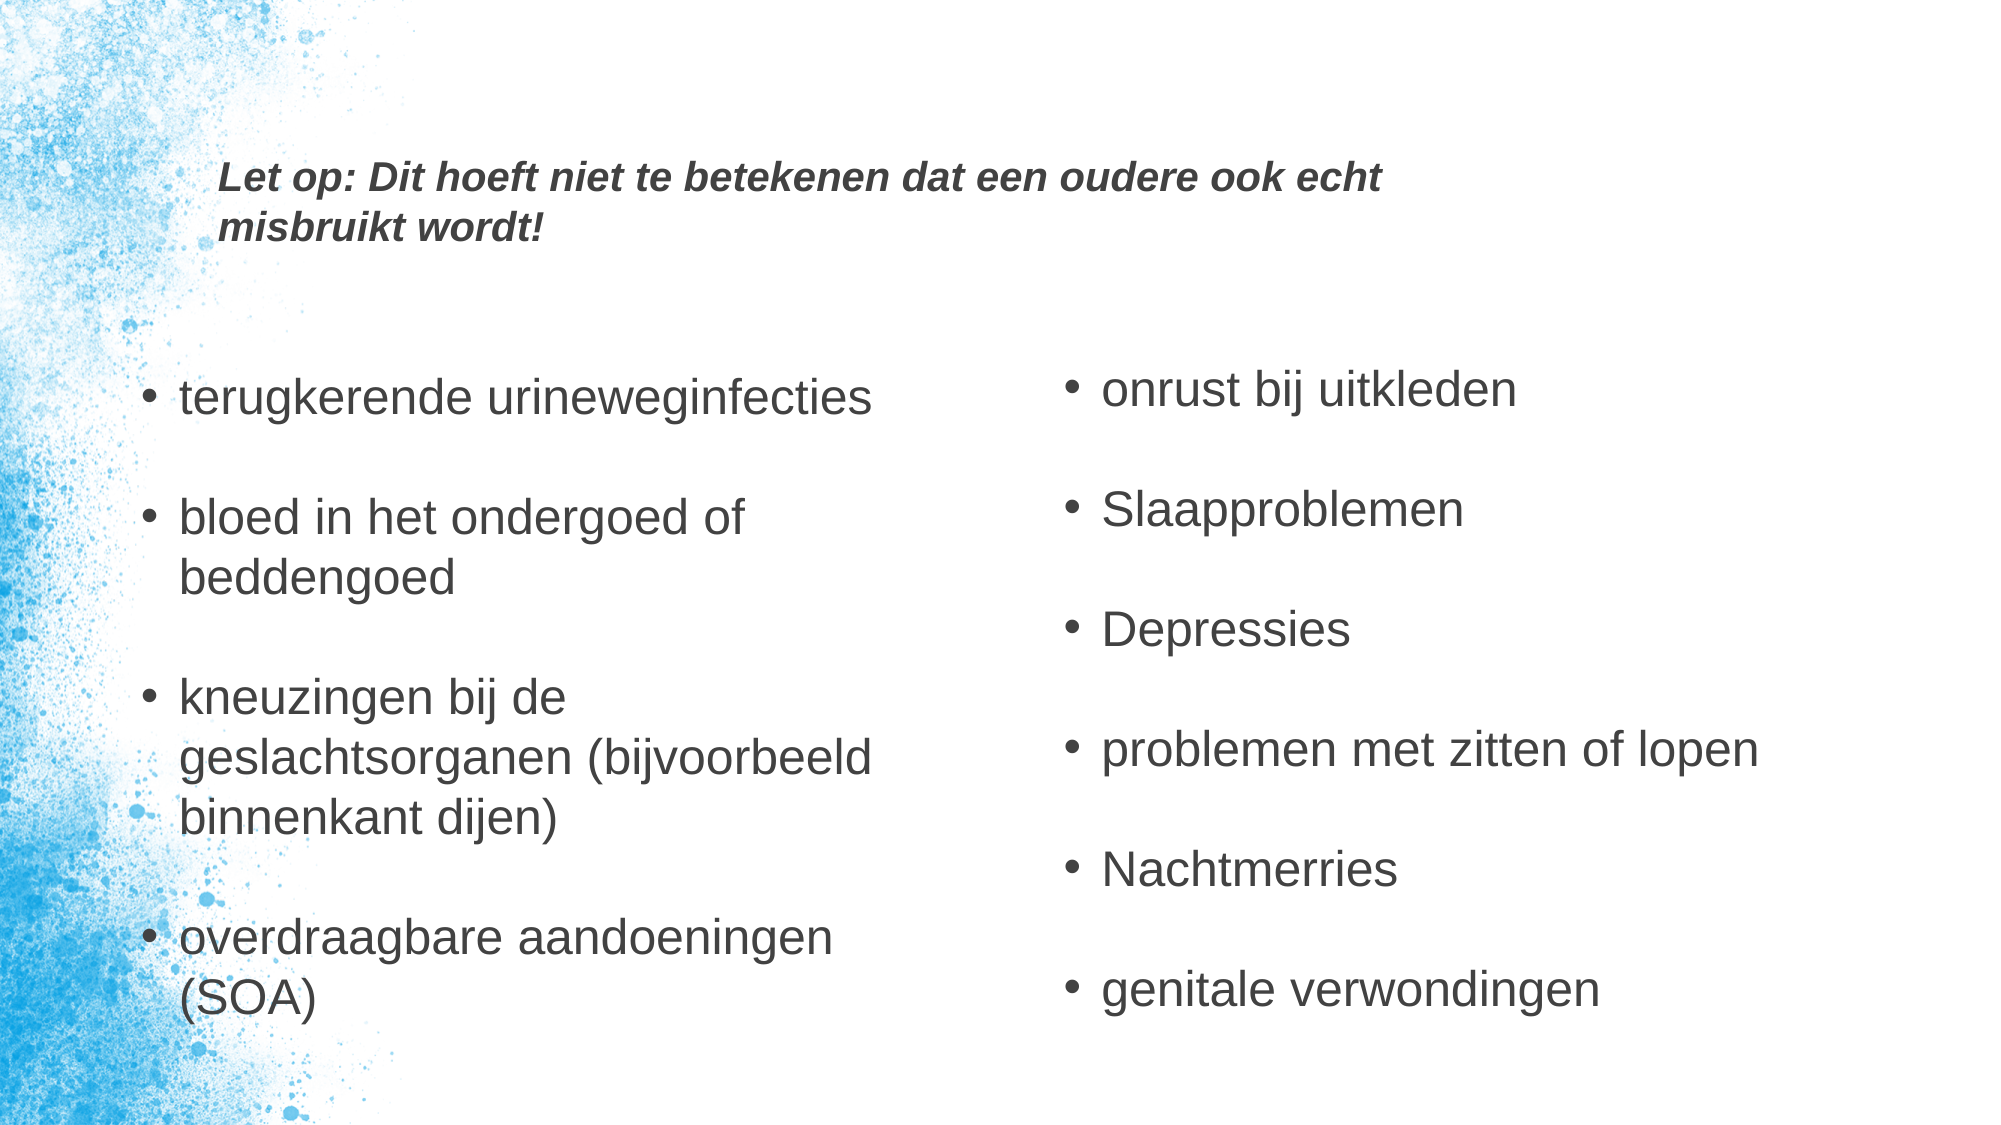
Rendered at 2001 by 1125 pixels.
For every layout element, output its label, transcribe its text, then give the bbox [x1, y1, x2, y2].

list terugkerende urineweginfecties bloed in het ondergoed of beddengoed kneuzingen bij de geslachtsorganen (bijvoorbeeld binnenkant dijen) overdraagbare aandoeningen (SOA) [140, 305, 937, 1093]
title Let op: Dit hoeft niet te betekenen dat een oudere ook echt misbruikt wordt! [217, 61, 1556, 250]
list onrust bij uitkleden Slaapproblemen Depressies problemen met zitten of lopen Nachtmerries genitale verwondingen [1063, 356, 1773, 1107]
picture [0, 0, 415, 1125]
